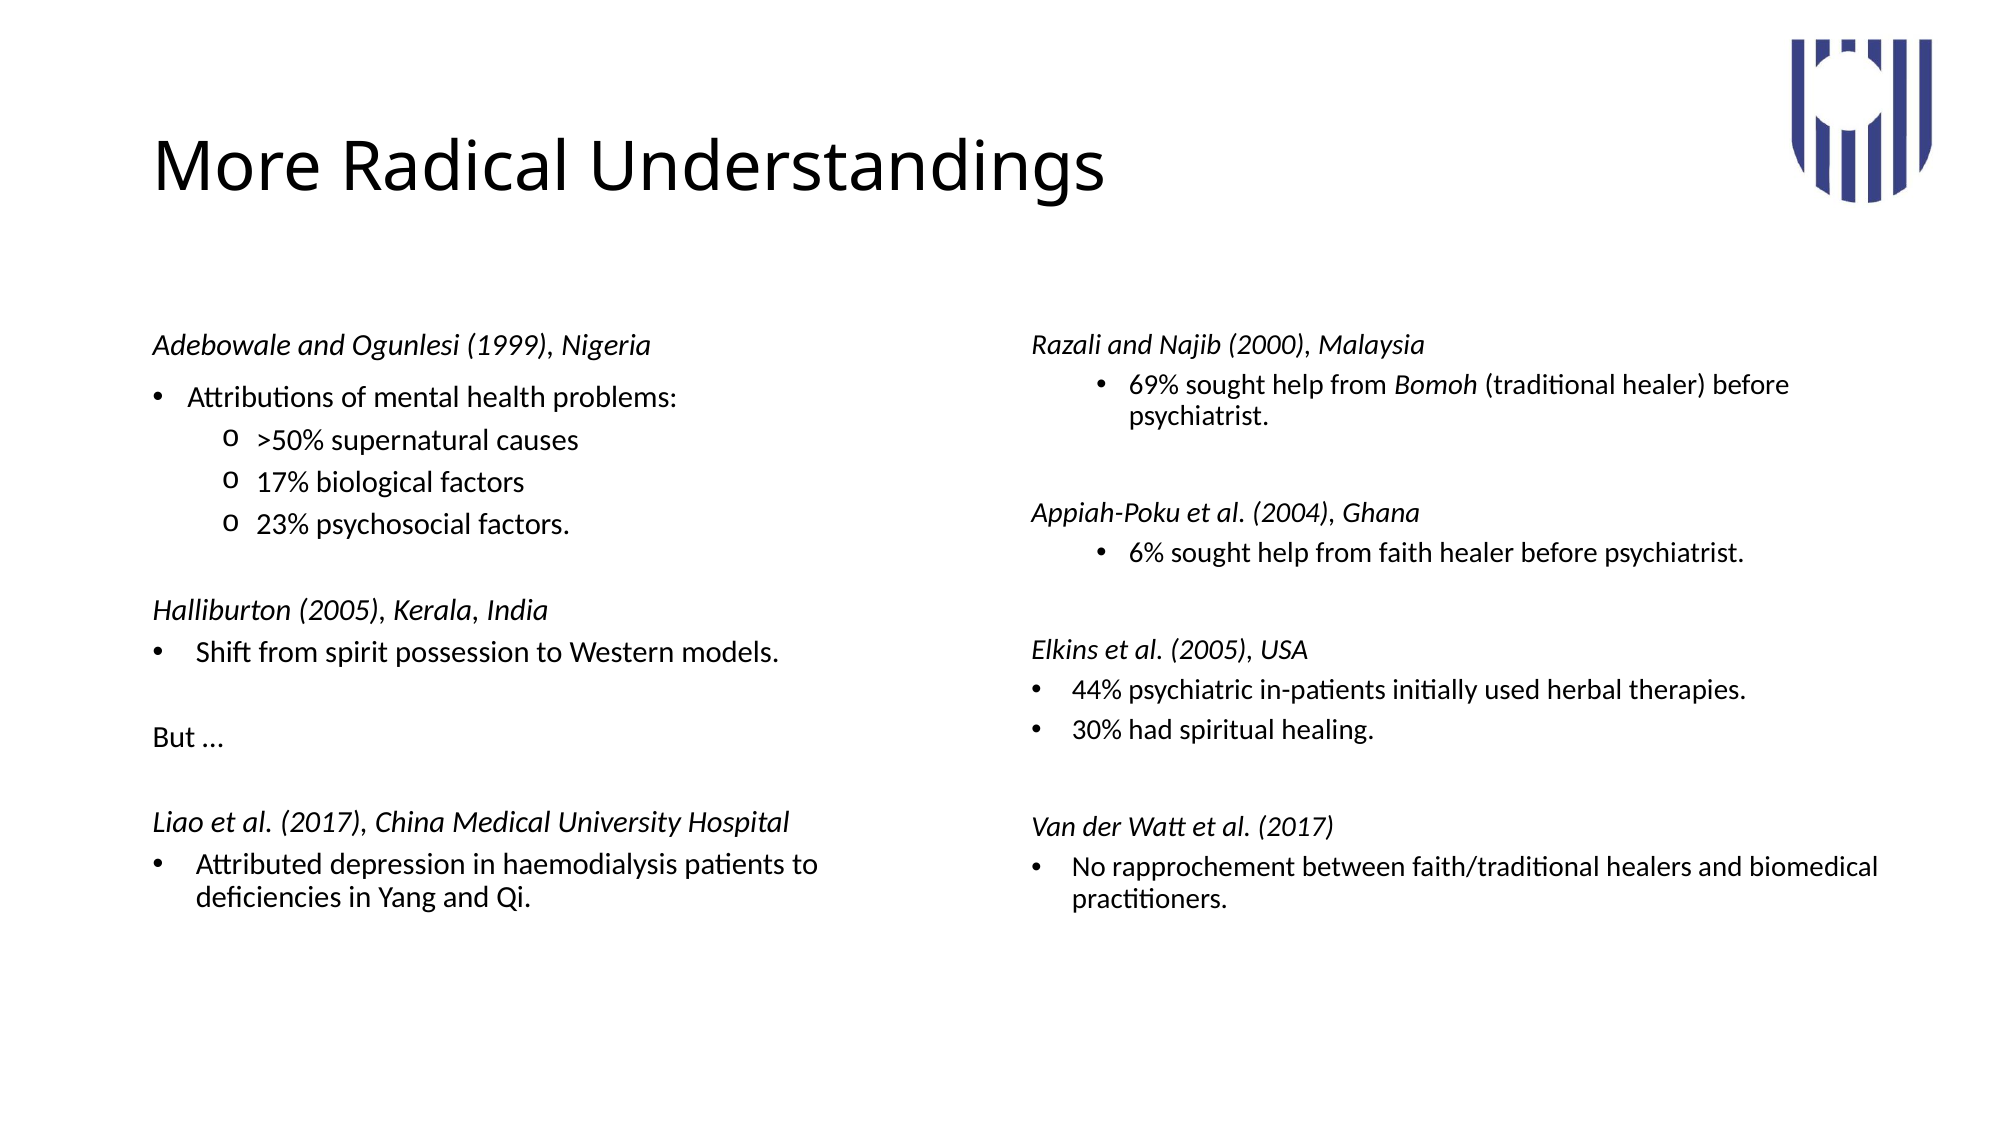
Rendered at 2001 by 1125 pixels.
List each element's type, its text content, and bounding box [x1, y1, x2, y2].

picture [1734, 0, 1991, 255]
title More Radical Understandings [137, 59, 1863, 278]
list Adebowale and Ogunlesi (1999), Nigeria Attributions of mental health problems: >50% supernatural causes 17% biological factors 23% psychosocial factors. Halliburton (2005), Kerala, India Shift from spirit possession to Western models. But … Liao et al. (2017), China Medical University Hospital Attributed depression in haemodialysis patients to deficiencies in Yang and Qi. [137, 321, 984, 927]
list Razali and Najib (2000), Malaysia 69% sought help from Bomoh (traditional healer) before psychiatrist. Appiah-Poku et al. (2004), Ghana 6% sought help from faith healer before psychiatrist. Elkins et al. (2005), USA 44% psychiatric in-patients initially used herbal therapies. 30% had spiritual healing. Van der Watt et al. (2017) No rapprochement between faith/traditional healers and biomedical practitioners. [1016, 321, 1897, 927]
